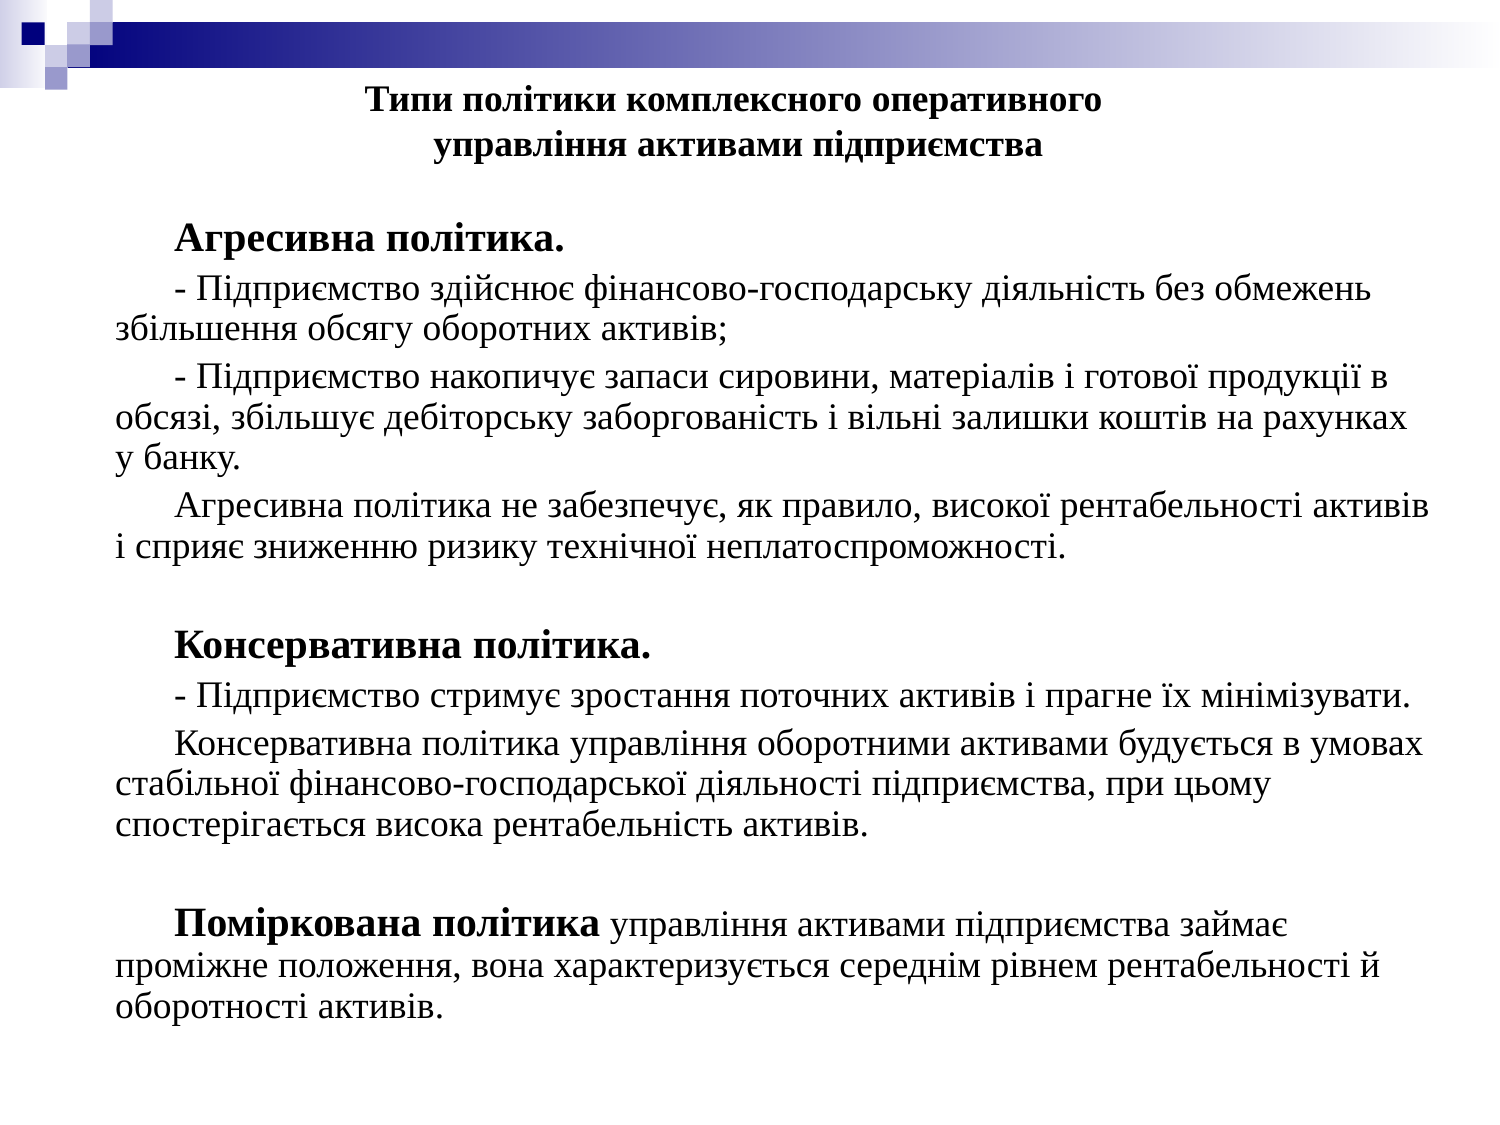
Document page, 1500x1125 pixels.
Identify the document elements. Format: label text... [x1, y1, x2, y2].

list Агресивна політика. - Підприємство здійснює фінансово-господарську діяльність без обмежень збільшення обсягу оборотних активів; - Підприємство накопичує запаси сировини, матеріалів і готової продукції в обсязі, збільшує дебіторську заборгованість і вільні залишки коштів на рахунках у банку. Агресивна політика не забезпечує, як правило, високої рентабельності активів і сприяє зниженню ризику технічної неплатоспроможності. Консервативна політика. - Підприємство стримує зростання поточних активів і прагне їх мінімізувати. Консервативна політика управління оборотними активами будується в умовах стабільної фінансово-господарської діяльності підприємства, при цьому спостерігається висока рентабельність активів. Поміркована політика управління активами підприємства займає проміжне положення, вона характеризується середнім рівнем рентабельності й оборотності активів. [100, 207, 1448, 1094]
text_box Типи політики комплексного оперативного управління активами підприємства [274, 66, 1118, 172]
